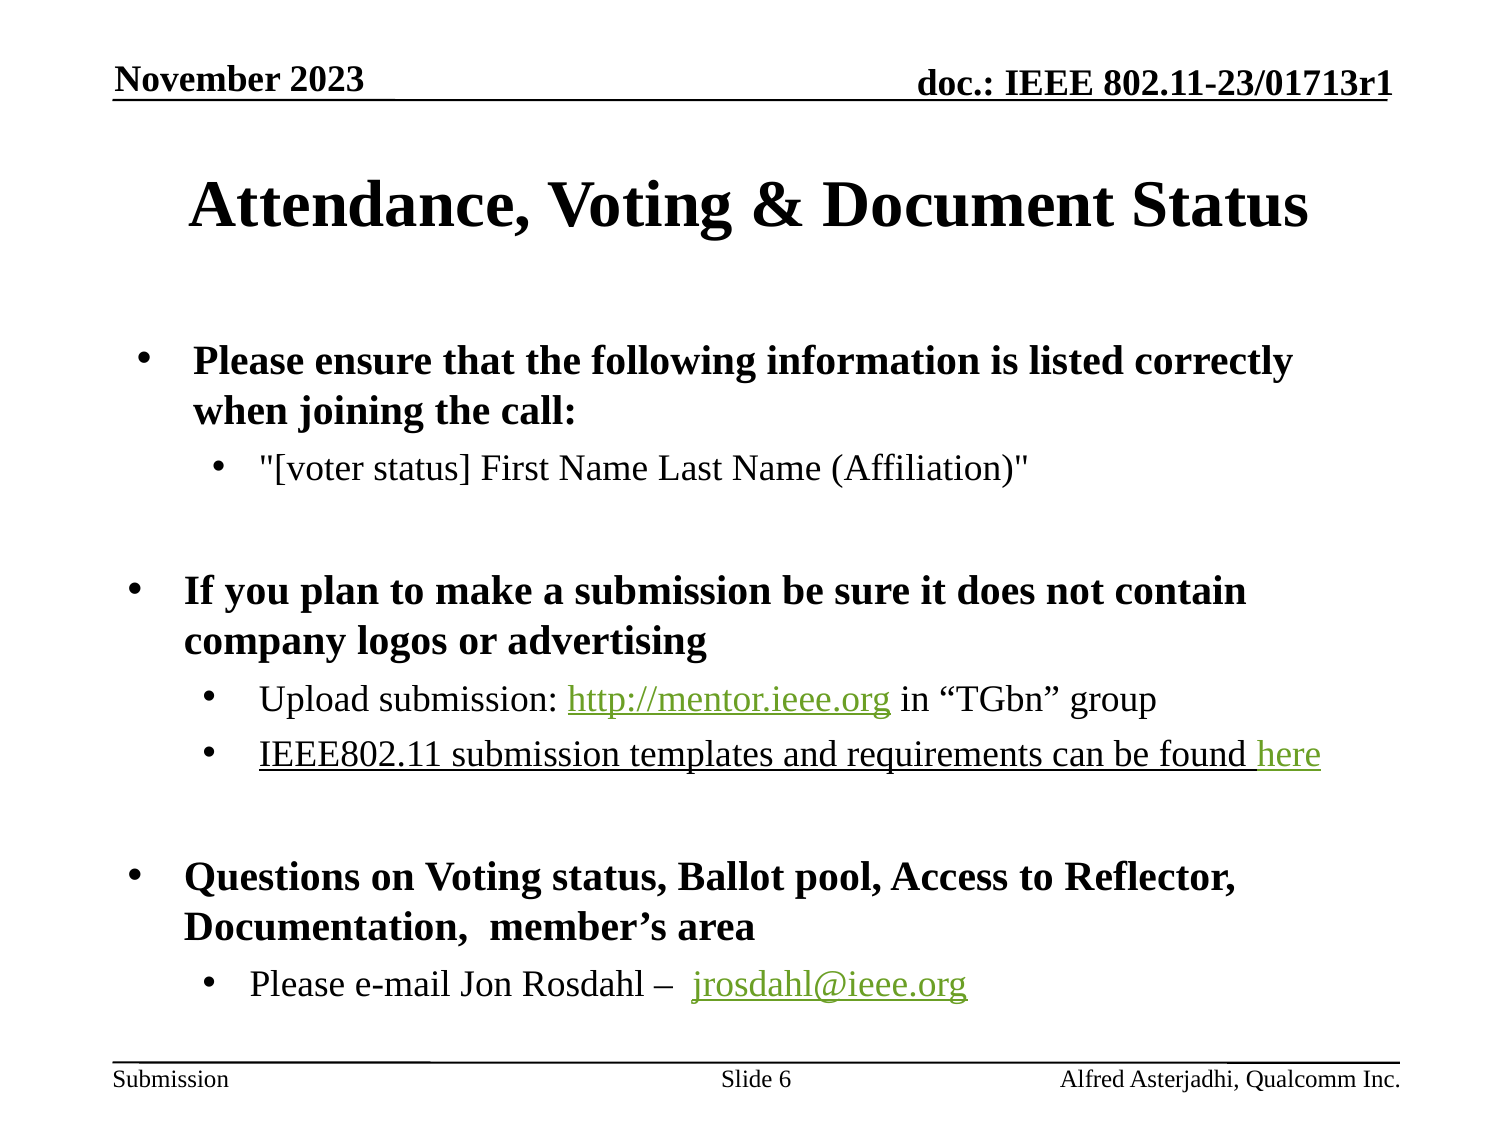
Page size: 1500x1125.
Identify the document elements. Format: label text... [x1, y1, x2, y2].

footer Alfred Asterjadhi, Qualcomm Inc. [878, 1061, 1402, 1093]
list Please ensure that the following information is listed correctly when joining the call: "[voter status] First Name Last Name (Affiliation)" If you plan to make a submission be sure it does not contain company logos or advertising Upload submission: http://mentor.ieee.org in “TGbn” group IEEE802.11 submission templates and requirements can be found here Questions on Voting status, Ballot pool, Access to Reflector, Documentation, member’s area Please e-mail Jon Rosdahl – jrosdahl@ieee.org [112, 324, 1388, 1038]
title Attendance, Voting & Document Status [112, 112, 1388, 288]
slide_number Slide 6 [712, 1061, 800, 1123]
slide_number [114, 54, 423, 100]
